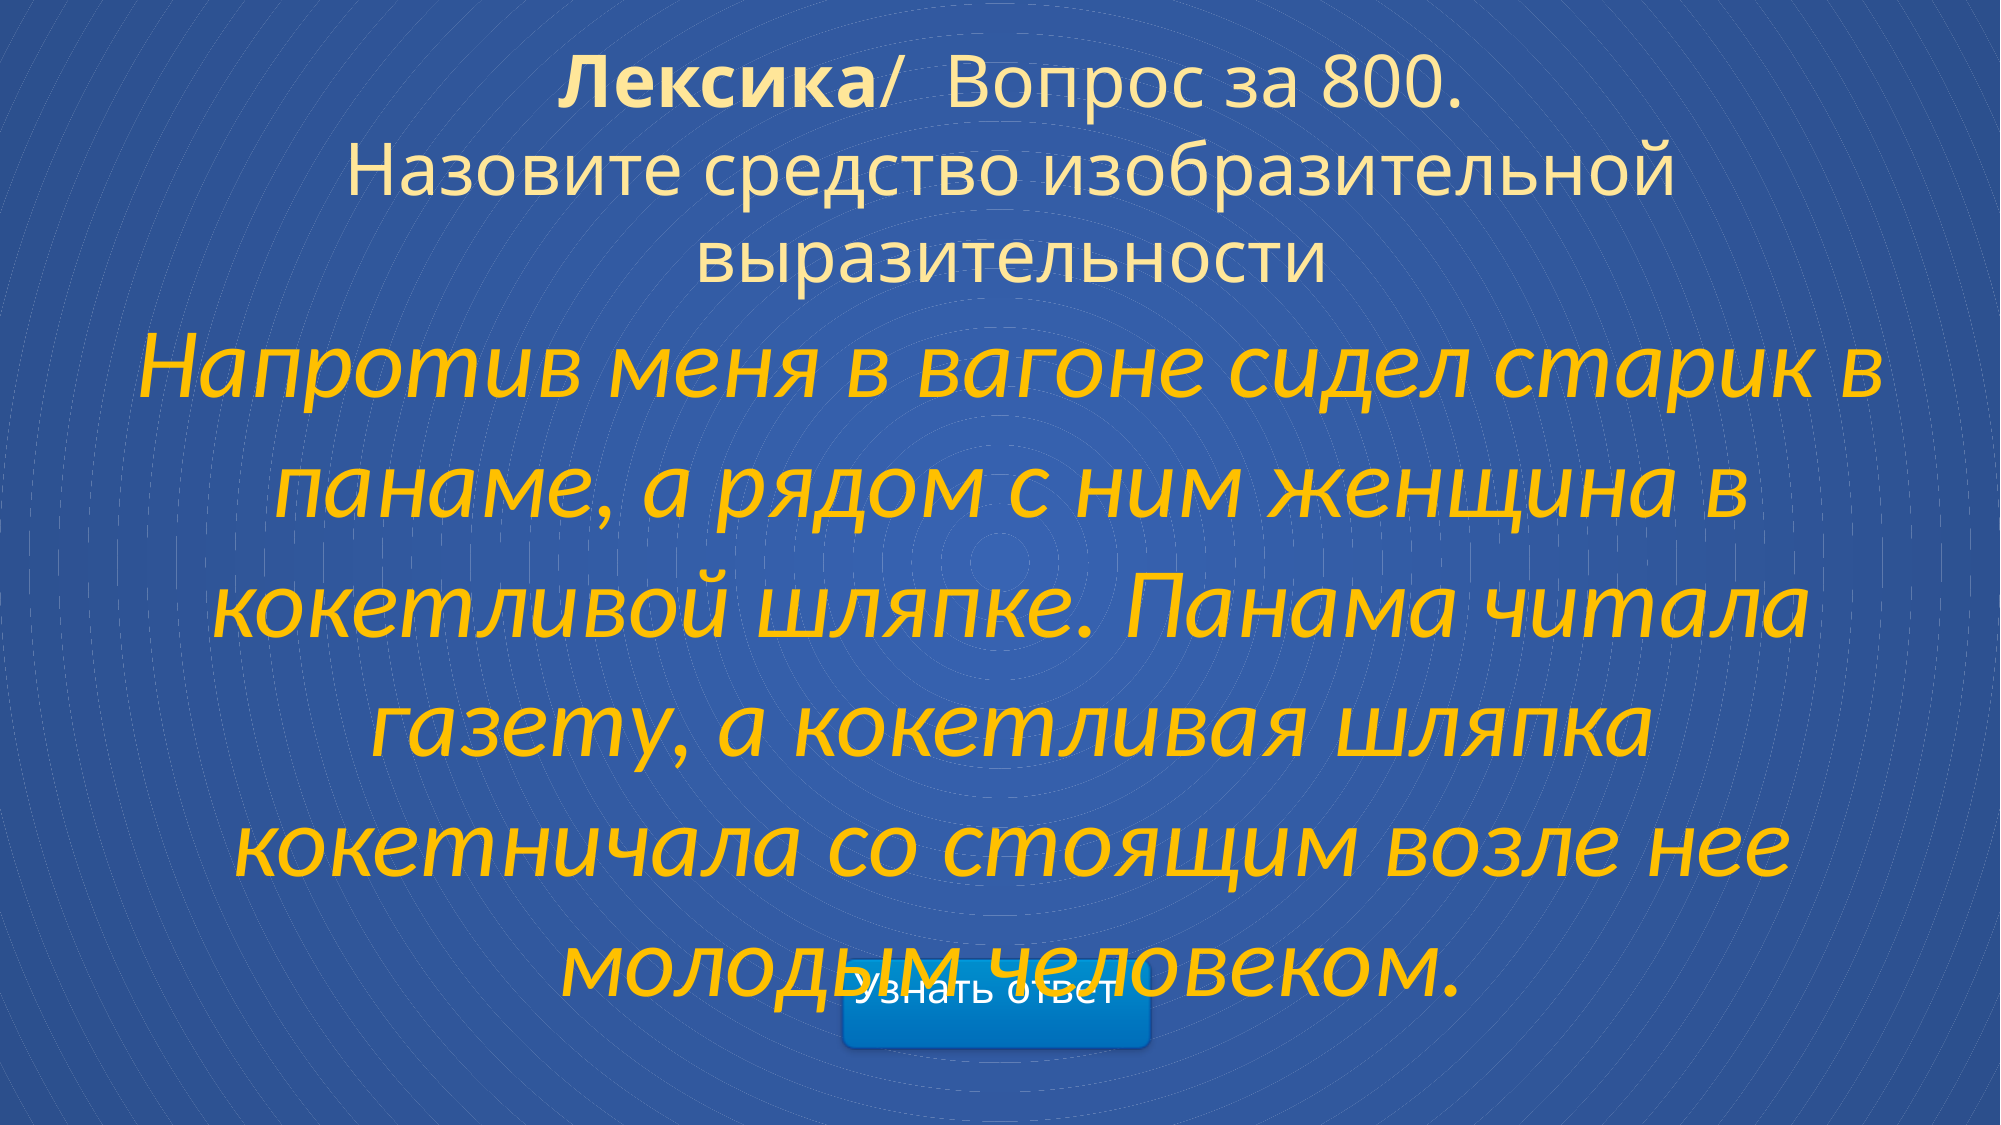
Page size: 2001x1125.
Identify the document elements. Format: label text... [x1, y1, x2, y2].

text_box Лексика/ Вопрос за 800. Назовите средство изобразительной выразительности Напротив меня в вагоне сидел старик в панаме, а рядом с ним женщина в кокетливой шляпке. Панама читала газету, а кокетливая шляпка кокетничала со стоящим возле нее молодым человеком. [23, 27, 2000, 1025]
picture [809, 946, 1163, 1068]
